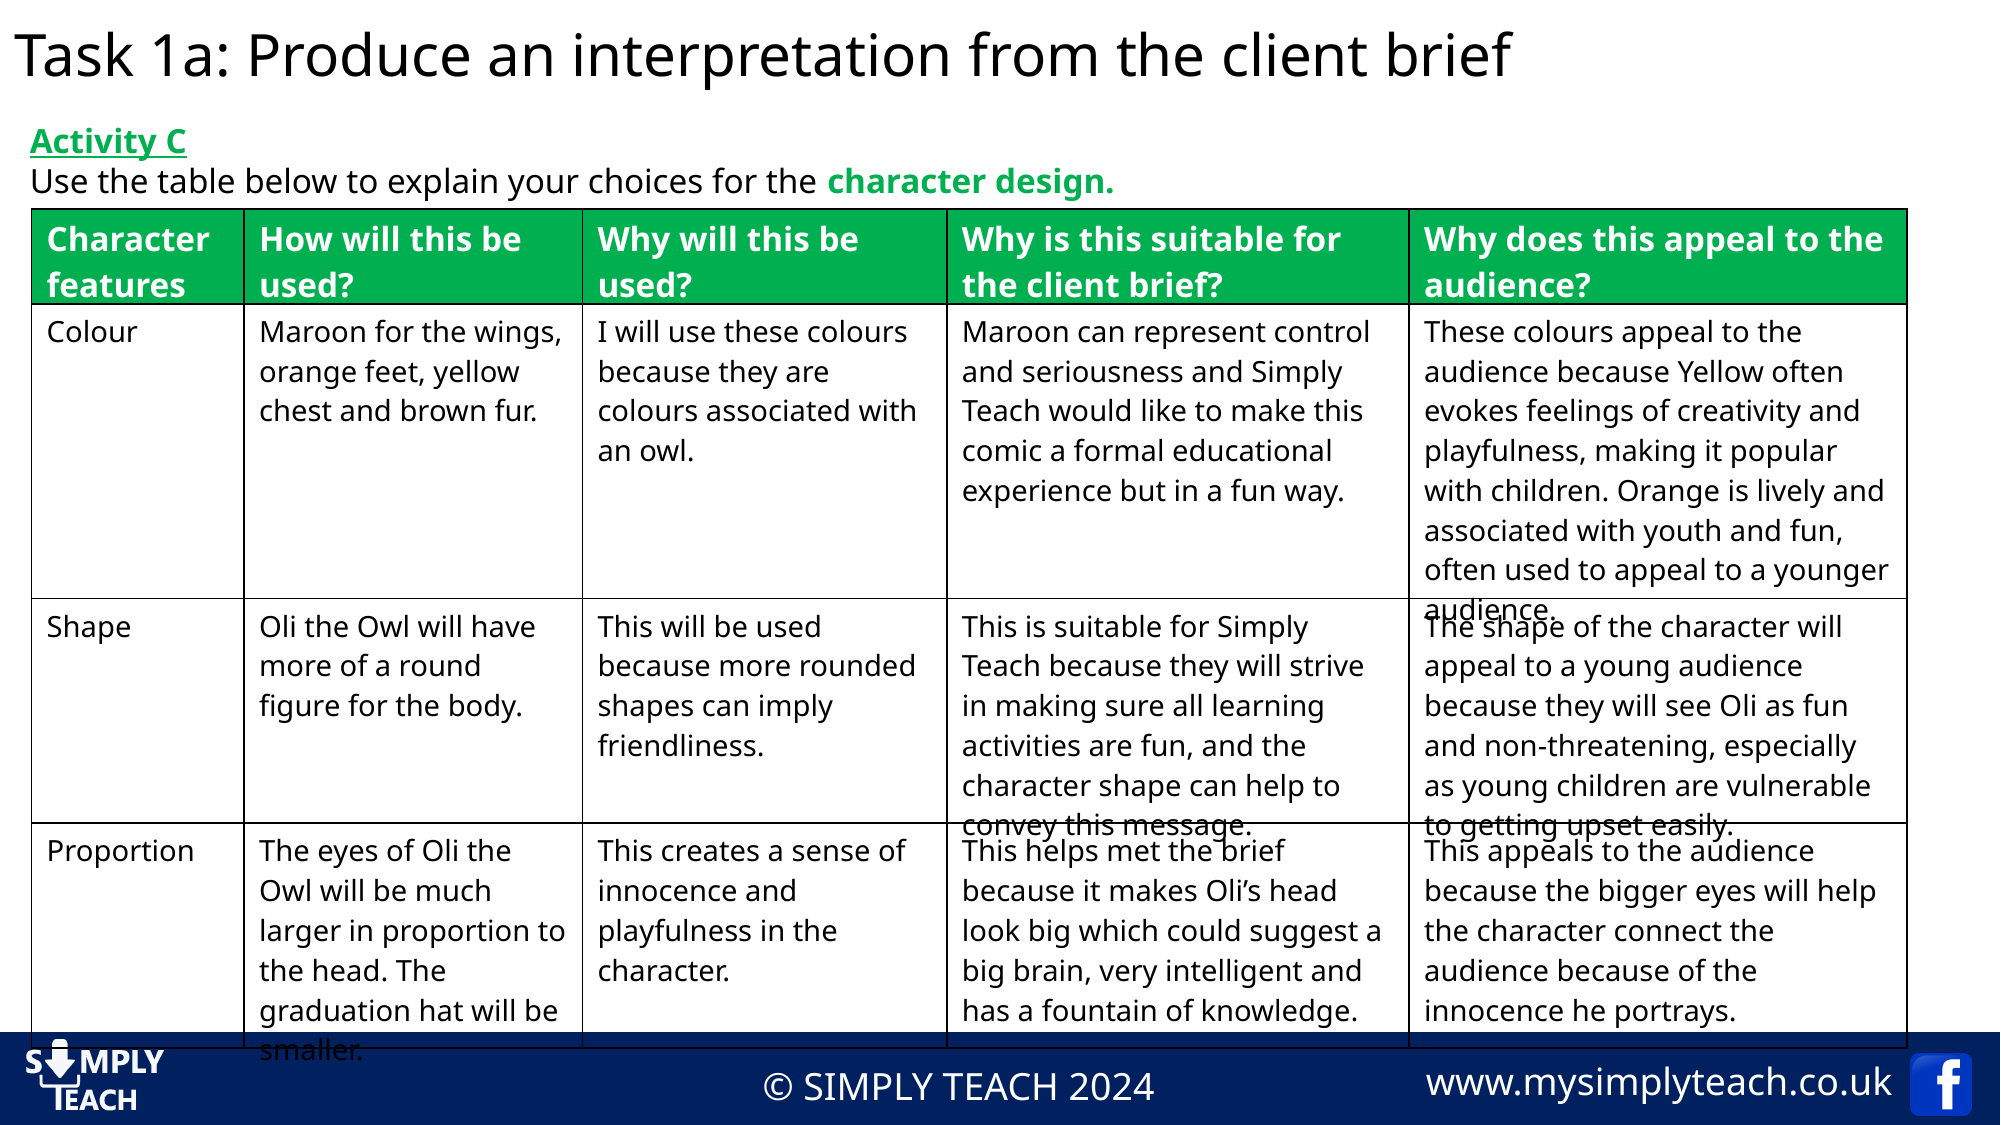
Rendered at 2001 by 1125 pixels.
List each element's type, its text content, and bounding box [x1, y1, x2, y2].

table_cell This helps met the brief because it makes Oli’s head look big which could suggest a big brain, very intelligent and has a fountain of knowledge. [948, 824, 1408, 1047]
table_header Character features [32, 210, 243, 303]
table_cell This creates a sense of innocence and playfulness in the character. [583, 824, 946, 1047]
table_cell The shape of the character will appeal to a young audience because they will see Oli as fun and non-threatening, especially as young children are vulnerable to getting upset easily. [1410, 599, 1906, 822]
text_box Task 1a: Produce an interpretation from the client brief [0, 10, 2000, 96]
text_box © SIMPLY TEACH 2024 [621, 1055, 1296, 1115]
table_header Why is this suitable for the client brief? [948, 210, 1408, 303]
table_cell This appeals to the audience because the bigger eyes will help the character connect the audience because of the innocence he portrays. [1410, 824, 1906, 1047]
table_header Why will this be used? [583, 210, 946, 303]
picture [15, 1033, 182, 1122]
table_cell Oli the Owl will have more of a round figure for the body. [245, 599, 582, 822]
text_box www.mysimplyteach.co.uk [1411, 1050, 1907, 1111]
table_cell Proportion [32, 824, 243, 1047]
table_cell Shape [32, 599, 243, 822]
picture [1907, 1050, 1976, 1119]
table_cell I will use these colours because they are colours associated with an owl. [583, 305, 946, 598]
table_cell This will be used because more rounded shapes can imply friendliness. [583, 599, 946, 822]
table_cell These colours appeal to the audience because Yellow often evokes feelings of creativity and playfulness, making it popular with children. Orange is lively and associated with youth and fun, often used to appeal to a younger audience. [1410, 305, 1906, 598]
table_cell Maroon can represent control and seriousness and Simply Teach would like to make this comic a formal educational experience but in a fun way. [948, 305, 1408, 598]
table_cell Colour [32, 305, 243, 598]
table_cell Maroon for the wings, orange feet, yellow chest and brown fur. [245, 305, 582, 598]
table_header Why does this appeal to the audience? [1410, 210, 1906, 303]
text_box Activity C Use the table below to explain your choices for the character design. [15, 112, 1961, 208]
table_header How will this be used? [245, 210, 582, 303]
table_cell The eyes of Oli the Owl will be much larger in proportion to the head. The graduation hat will be smaller. [245, 824, 582, 1047]
text_box [0, 1032, 2000, 1125]
table_cell This is suitable for Simply Teach because they will strive in making sure all learning activities are fun, and the character shape can help to convey this message. [948, 599, 1408, 822]
